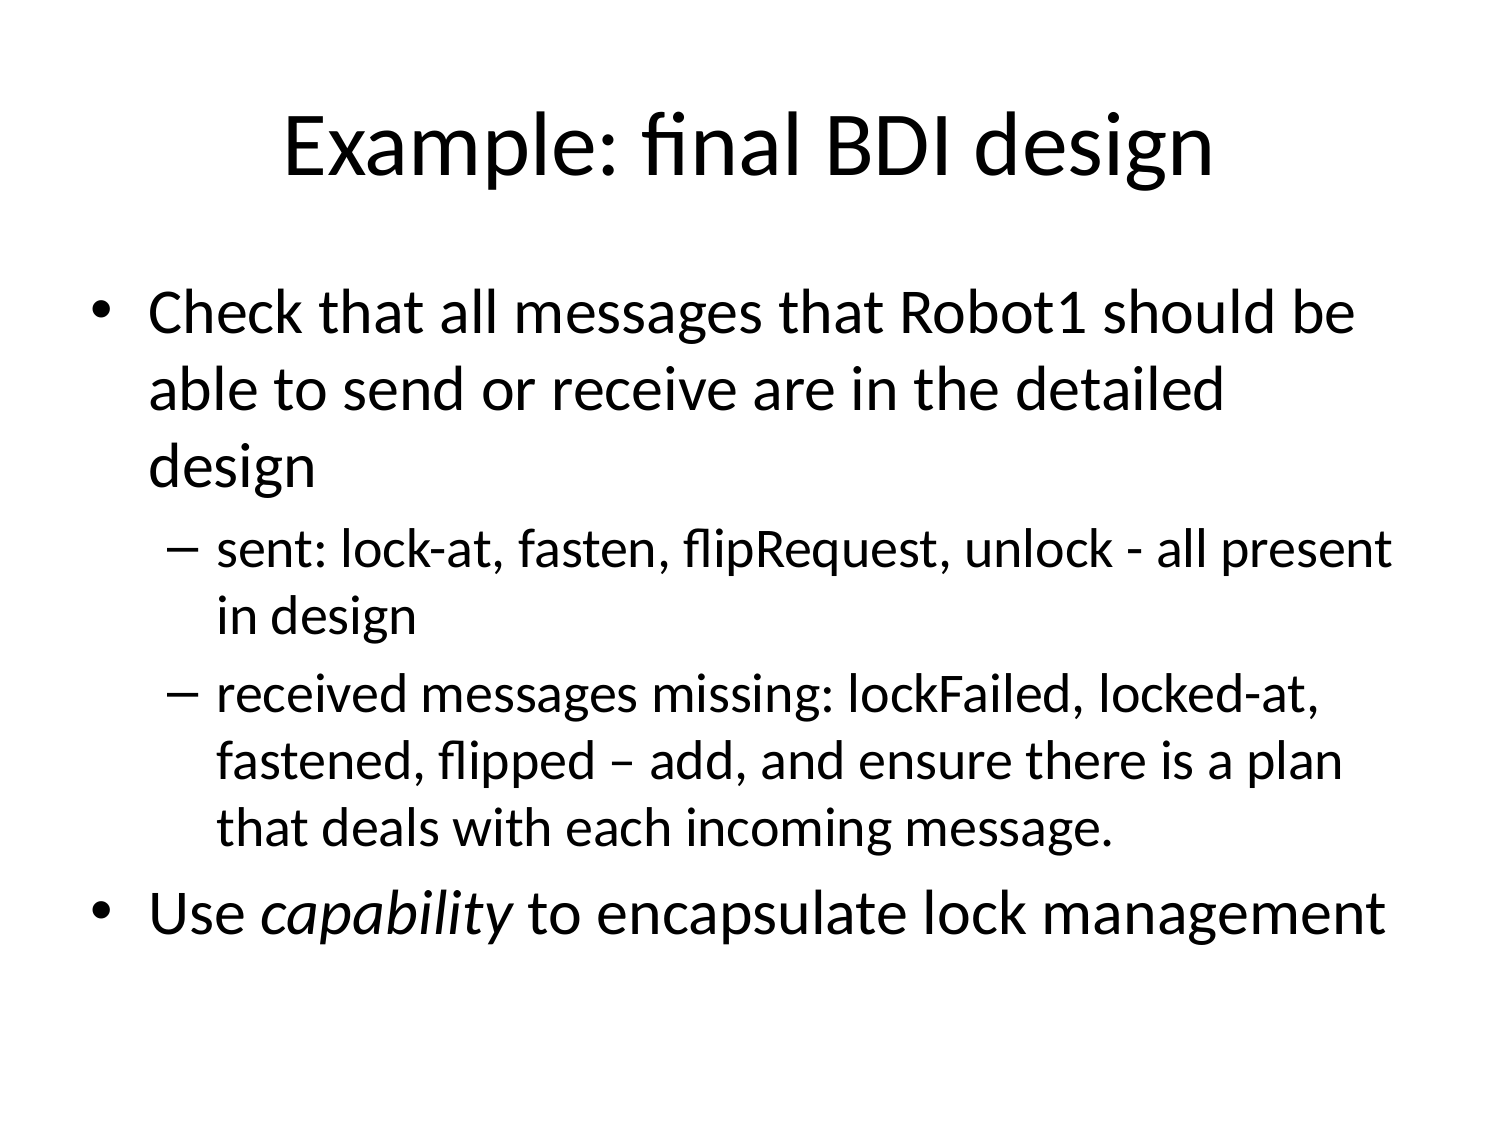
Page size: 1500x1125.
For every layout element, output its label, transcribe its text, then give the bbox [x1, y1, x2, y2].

list Check that all messages that Robot1 should be able to send or receive are in the detailed design sent: lock-at, fasten, flipRequest, unlock - all present in design received messages missing: lockFailed, locked-at, fastened, flipped – add, and ensure there is a plan that deals with each incoming message. Use capability to encapsulate lock management [75, 262, 1425, 1005]
title Example: final BDI design [75, 45, 1425, 233]
